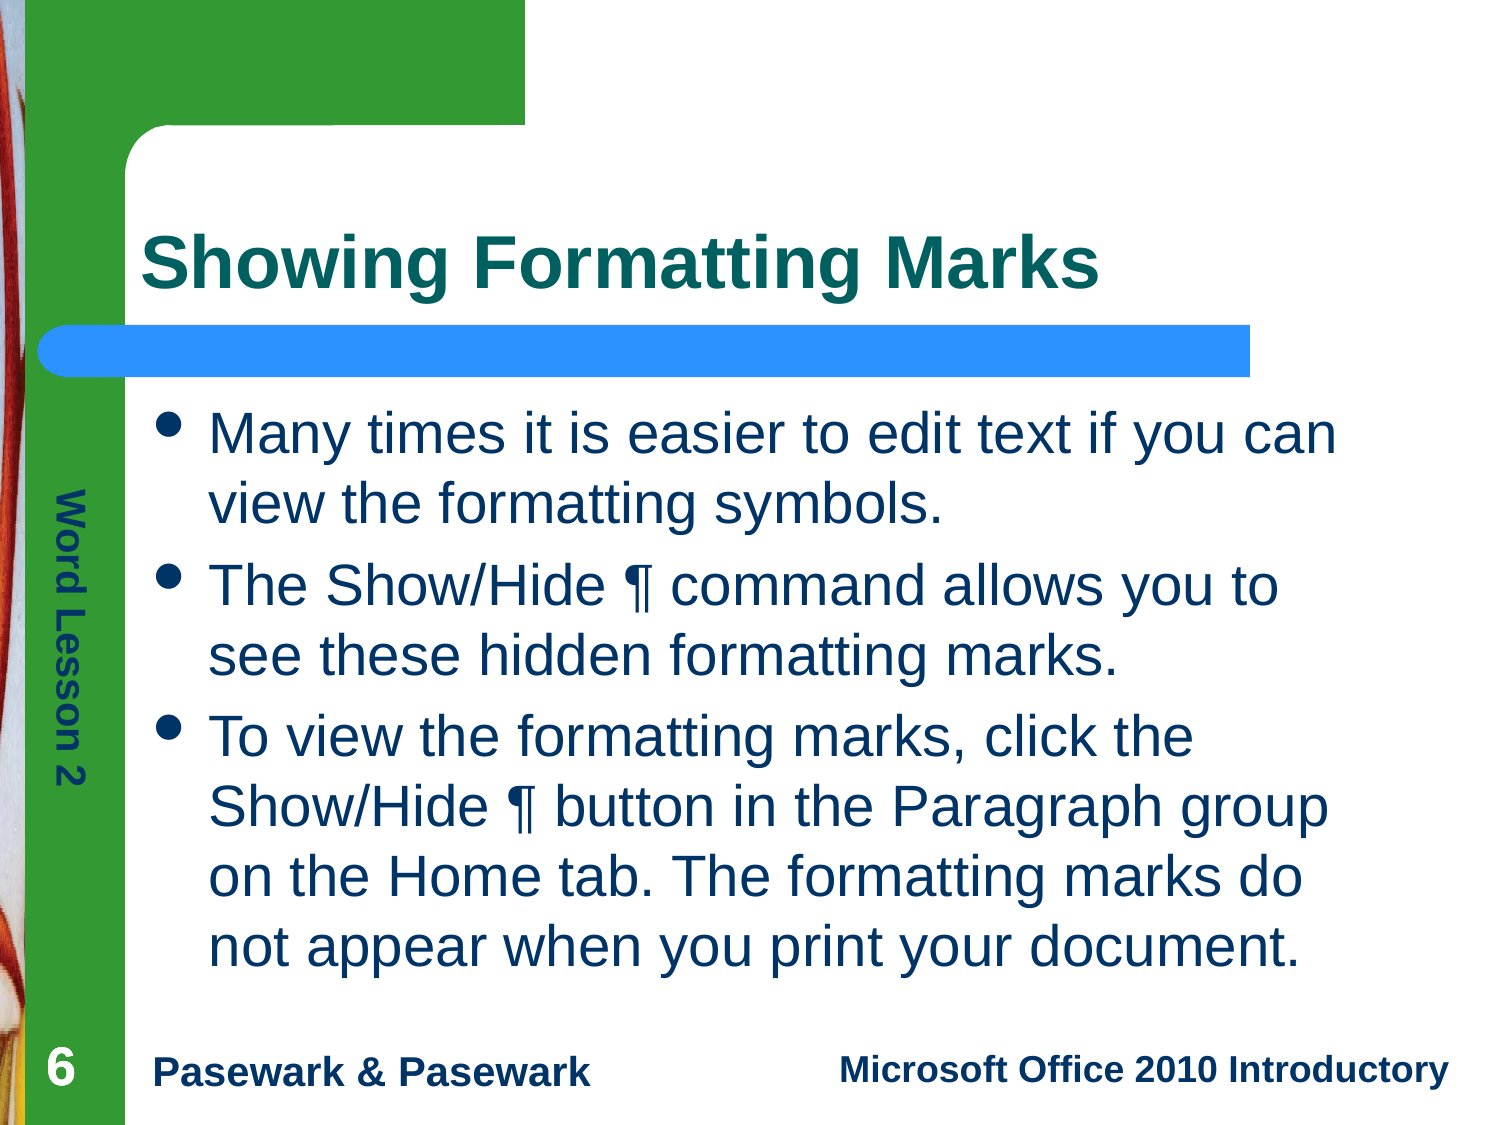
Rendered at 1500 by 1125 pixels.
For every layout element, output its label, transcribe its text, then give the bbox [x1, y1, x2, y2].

picture [0, 0, 25, 1125]
text_box 6 [13, 1023, 111, 1105]
list Many times it is easier to edit text if you can view the formatting symbols. The Show/Hide ¶ command allows you to see these hidden formatting marks. To view the formatting marks, click the Show/Hide ¶ button in the Paragraph group on the Home tab. The formatting marks do not appear when you print your document. [137, 387, 1400, 1038]
title Showing Formatting Marks [124, 124, 1500, 313]
